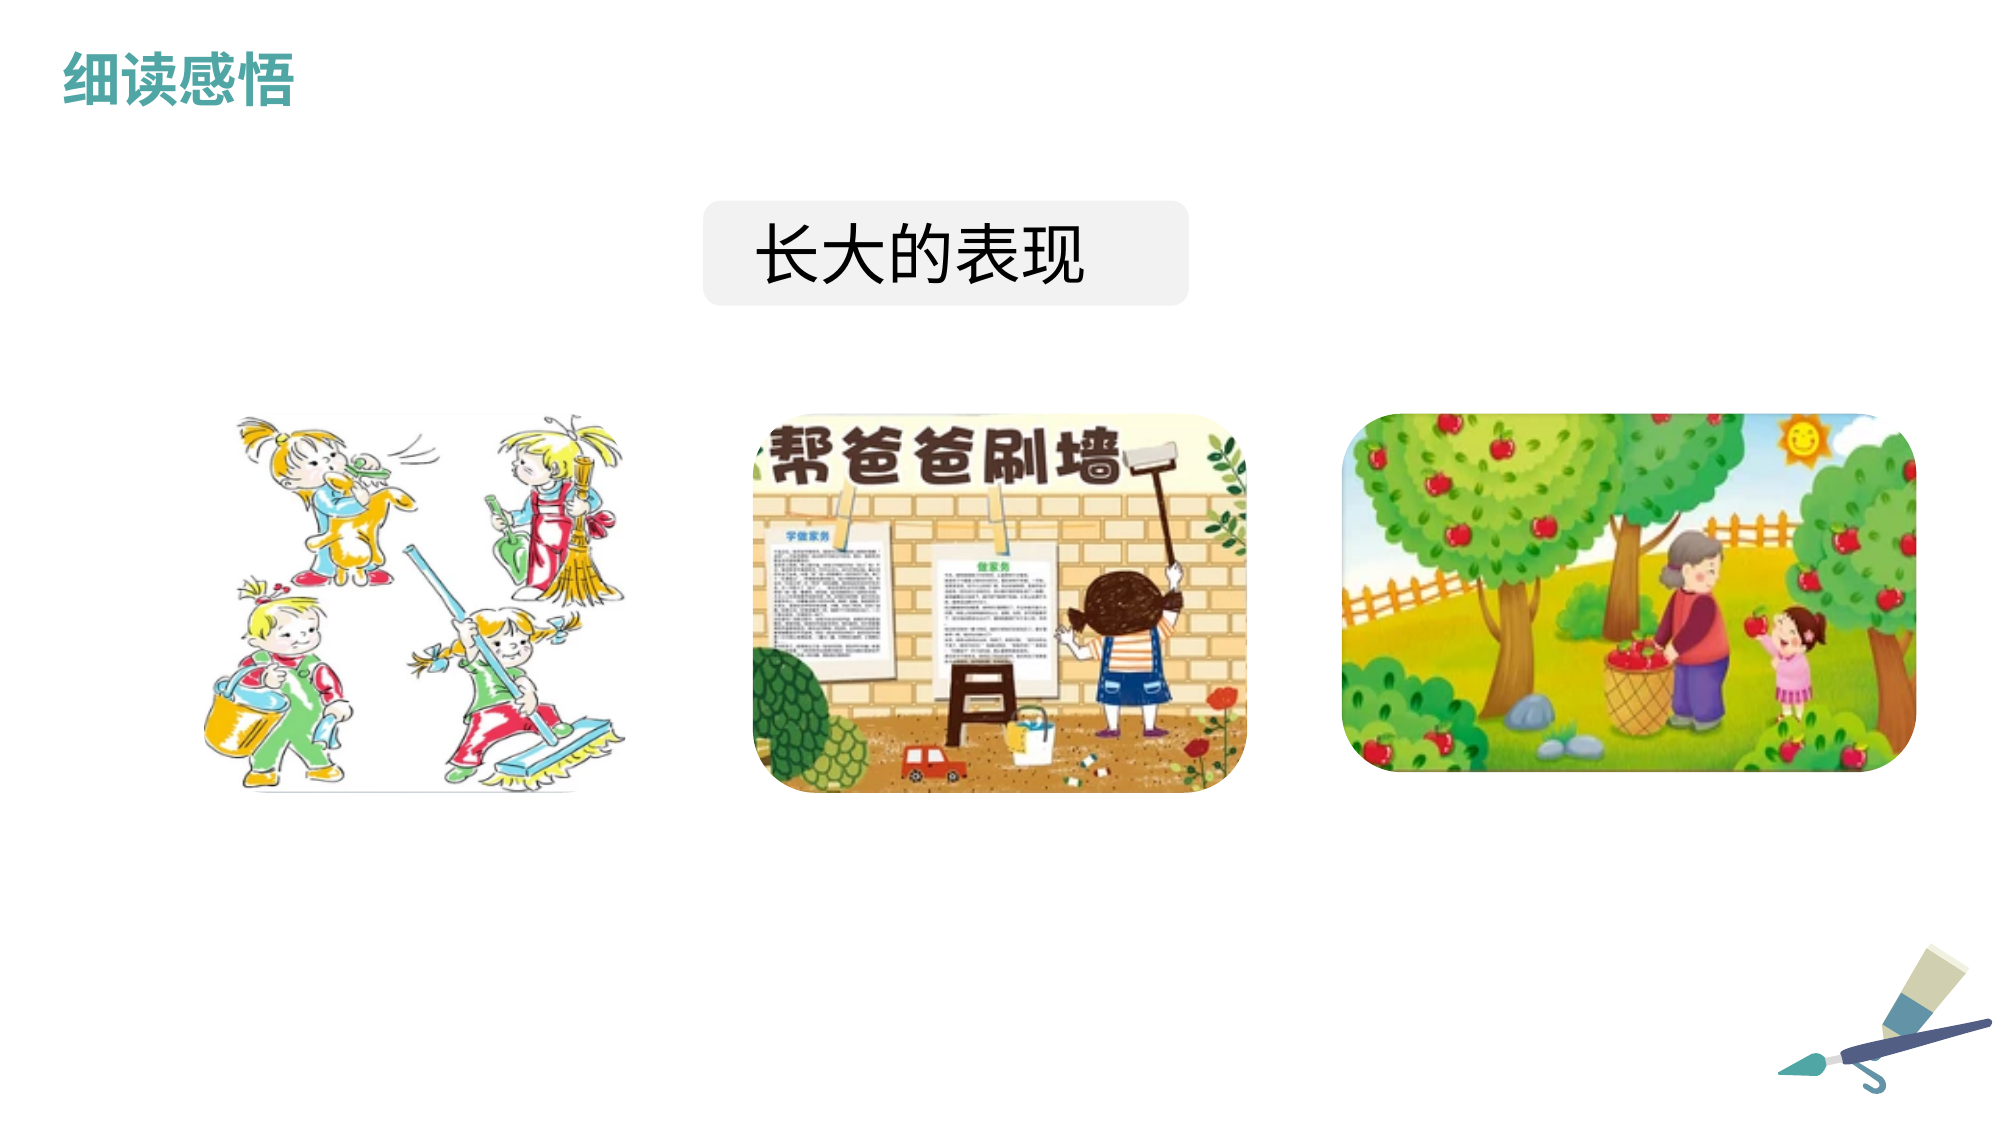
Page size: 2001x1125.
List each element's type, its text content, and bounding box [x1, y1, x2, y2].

picture [752, 413, 1248, 793]
text_box 长大的表现 [703, 200, 1189, 306]
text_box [1811, 945, 1974, 1125]
picture [1341, 413, 1917, 773]
picture [203, 413, 626, 793]
text_box 细读感悟 [47, 35, 311, 121]
